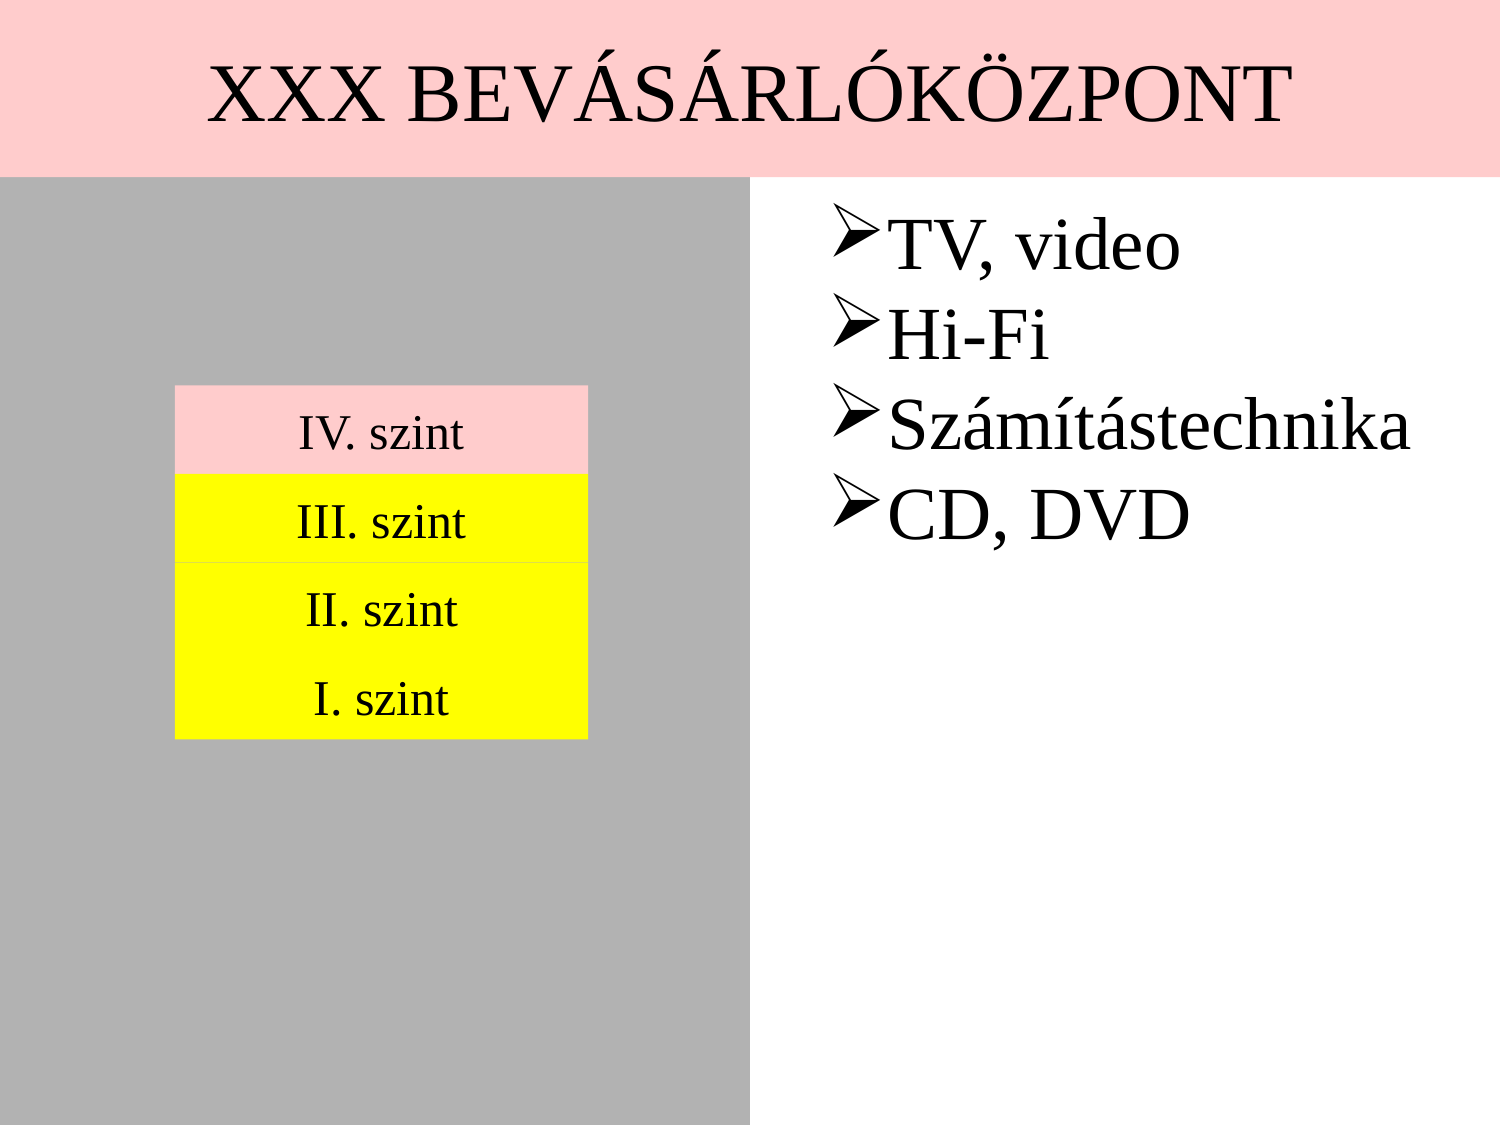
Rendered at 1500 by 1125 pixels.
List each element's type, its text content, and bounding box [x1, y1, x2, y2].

text_box I. szint [174, 651, 589, 740]
text_box IV. szint [174, 385, 589, 473]
text_box III. szint [174, 473, 589, 562]
text_box TV, video Hi-Fi Számítástechnika CD, DVD [812, 186, 1427, 562]
text_box II. szint [174, 562, 589, 651]
